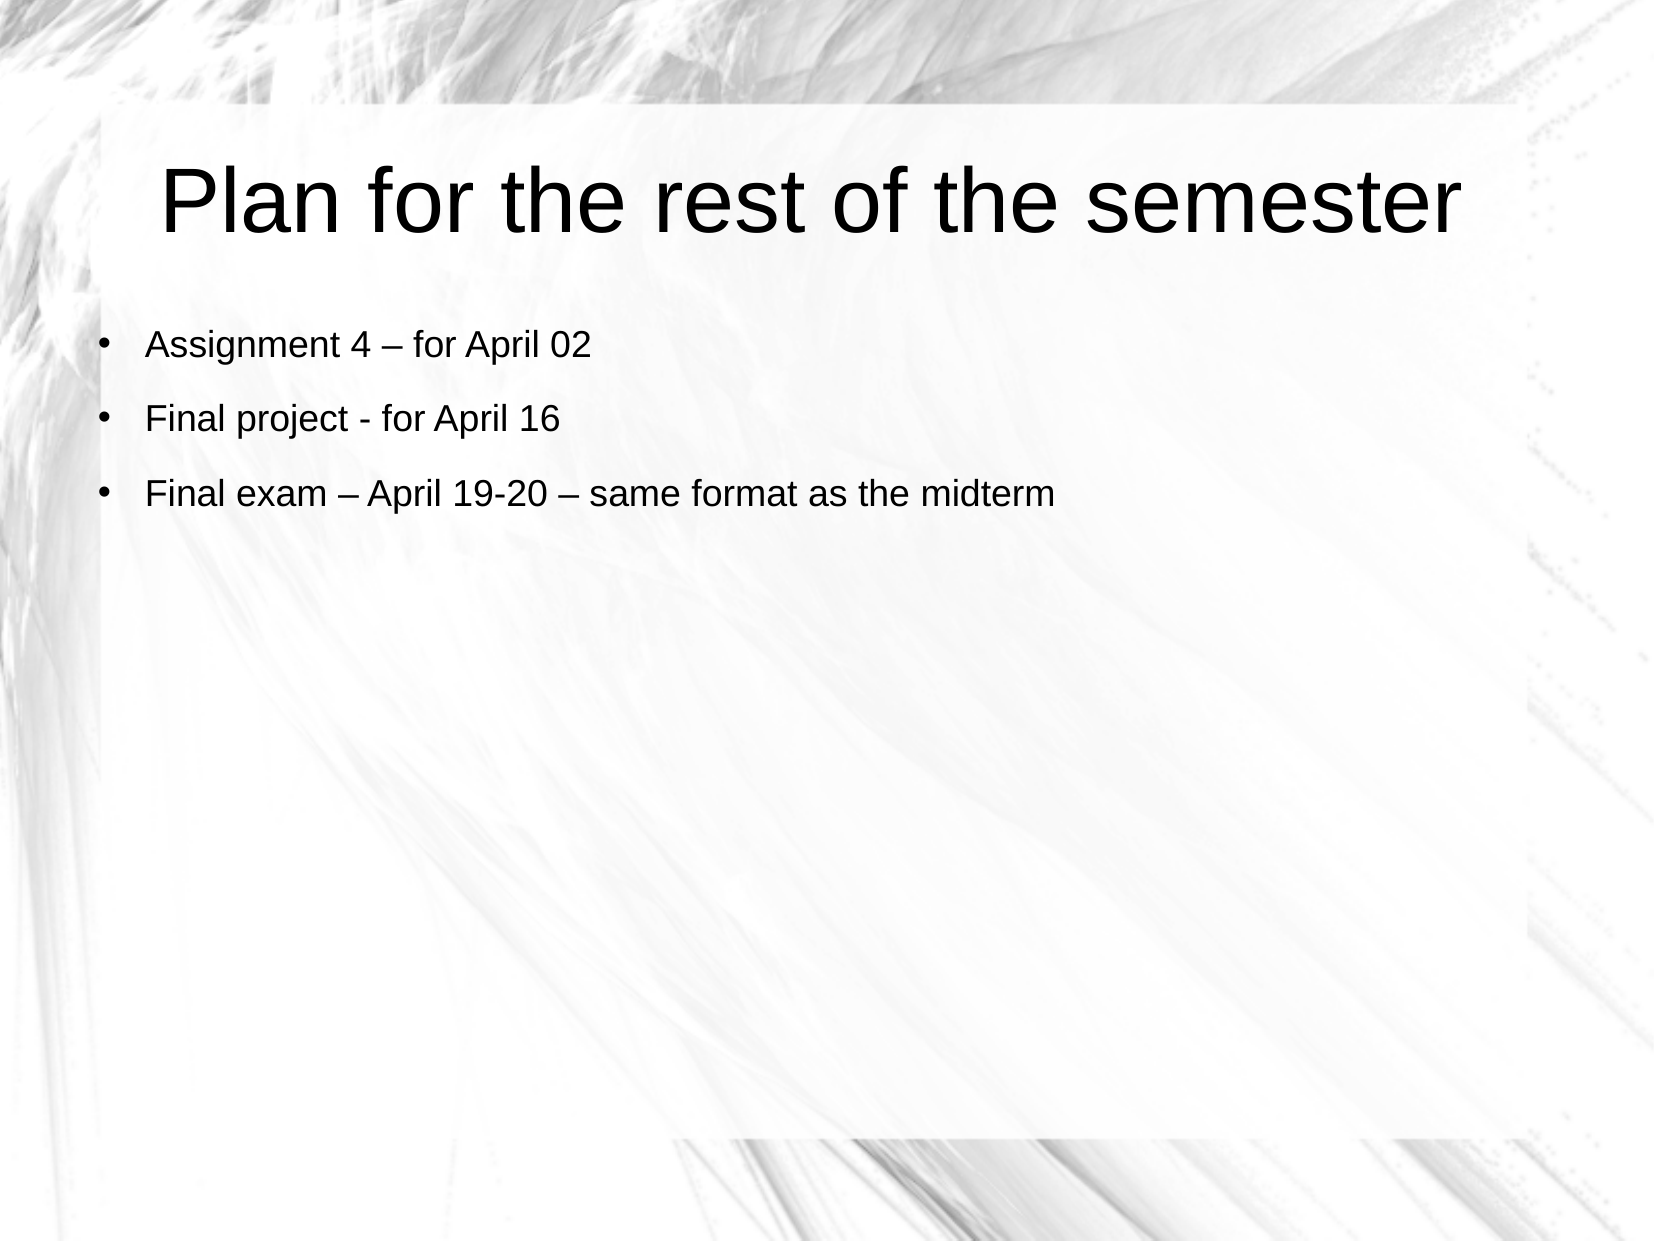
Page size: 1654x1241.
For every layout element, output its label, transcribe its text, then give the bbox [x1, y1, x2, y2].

picture [0, 0, 1654, 1241]
list Assignment 4 – for April 02 Final project - for April 16 Final exam – April 19-20 – same format as the midterm [97, 319, 1551, 1102]
title Plan for the rest of the semester [118, 112, 1506, 281]
